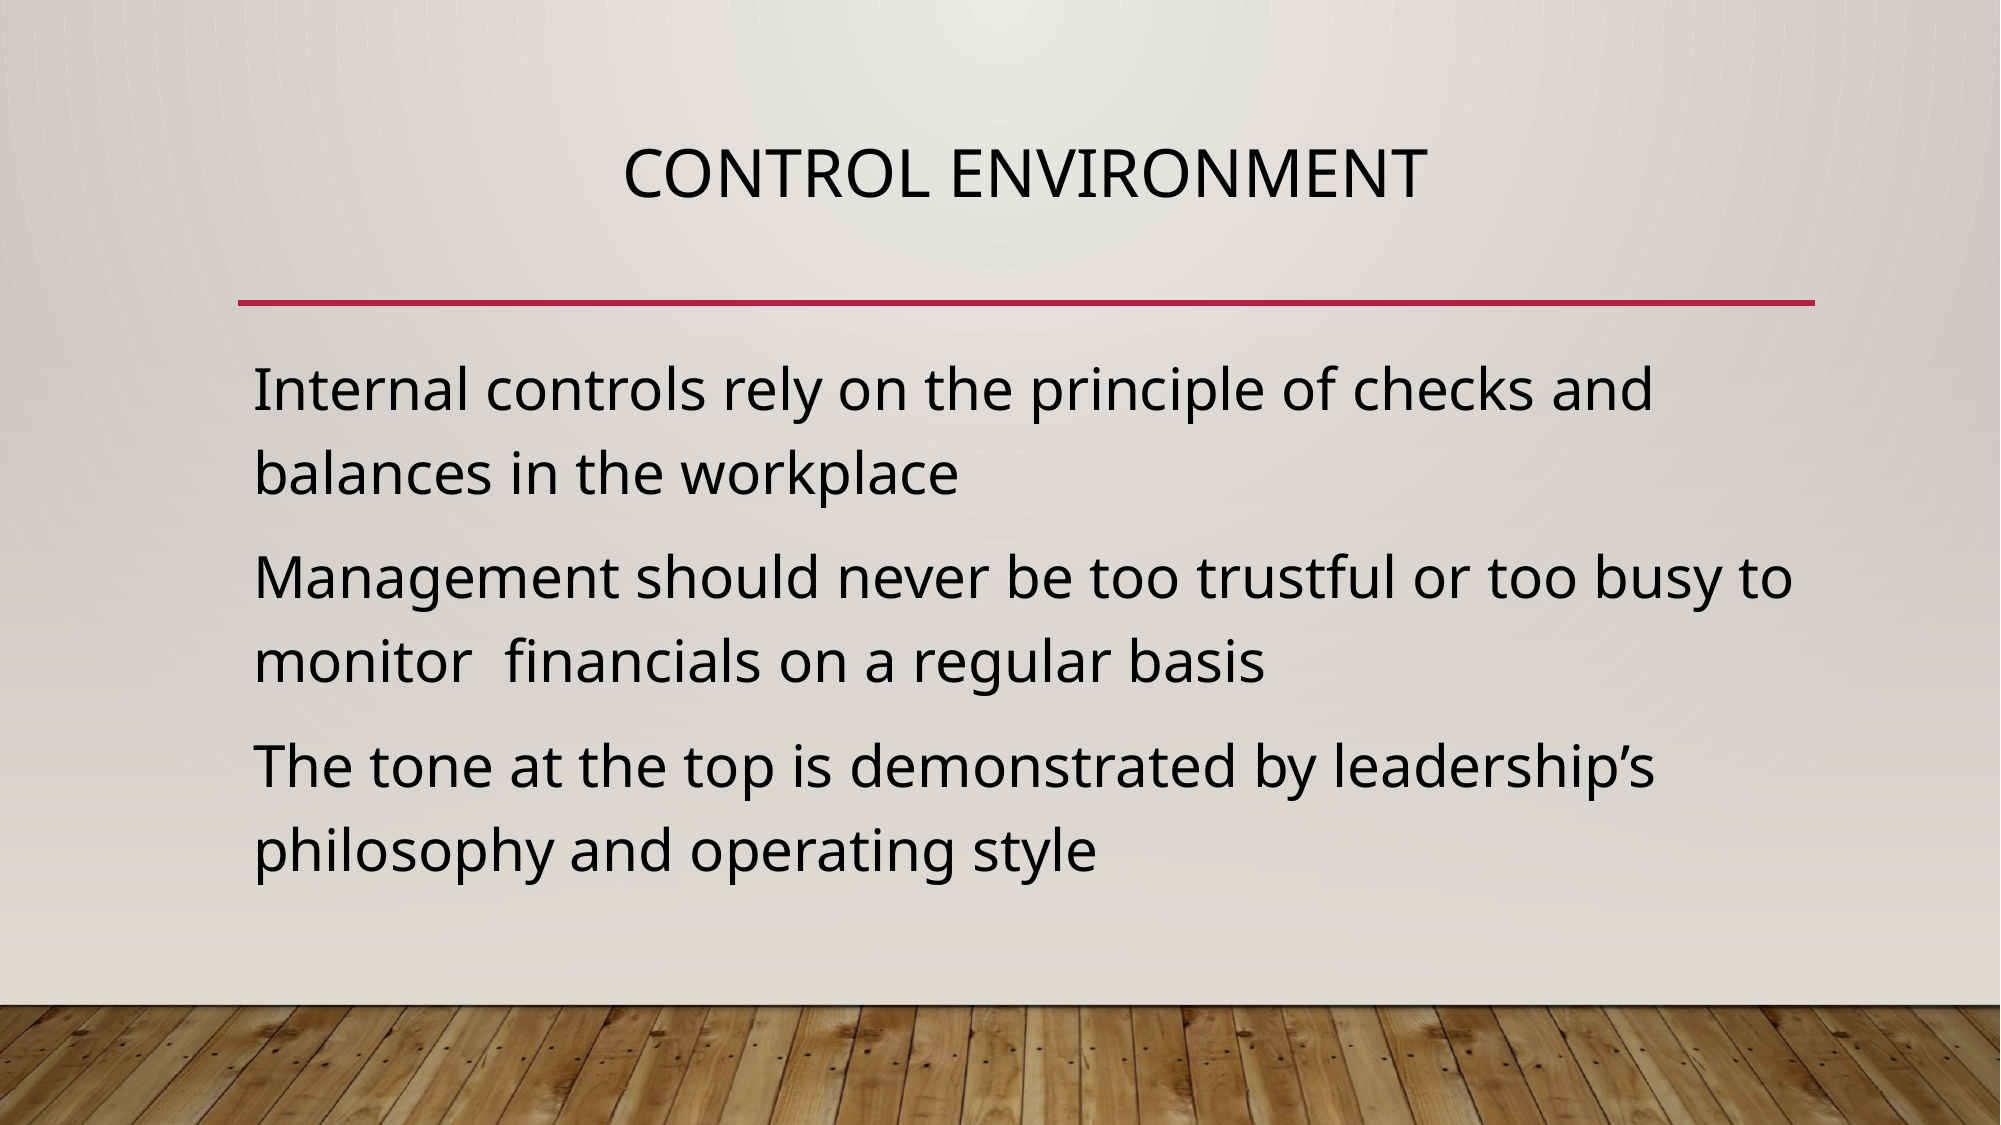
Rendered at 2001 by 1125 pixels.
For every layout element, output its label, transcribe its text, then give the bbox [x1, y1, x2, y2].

picture [0, 1005, 2000, 1125]
list Internal controls rely on the principle of checks and balances in the workplace Management should never be too trustful or too busy to monitor financials on a regular basis The tone at the top is demonstrated by leadership’s philosophy and operating style [238, 330, 1814, 897]
title Control Environment [238, 131, 1814, 305]
